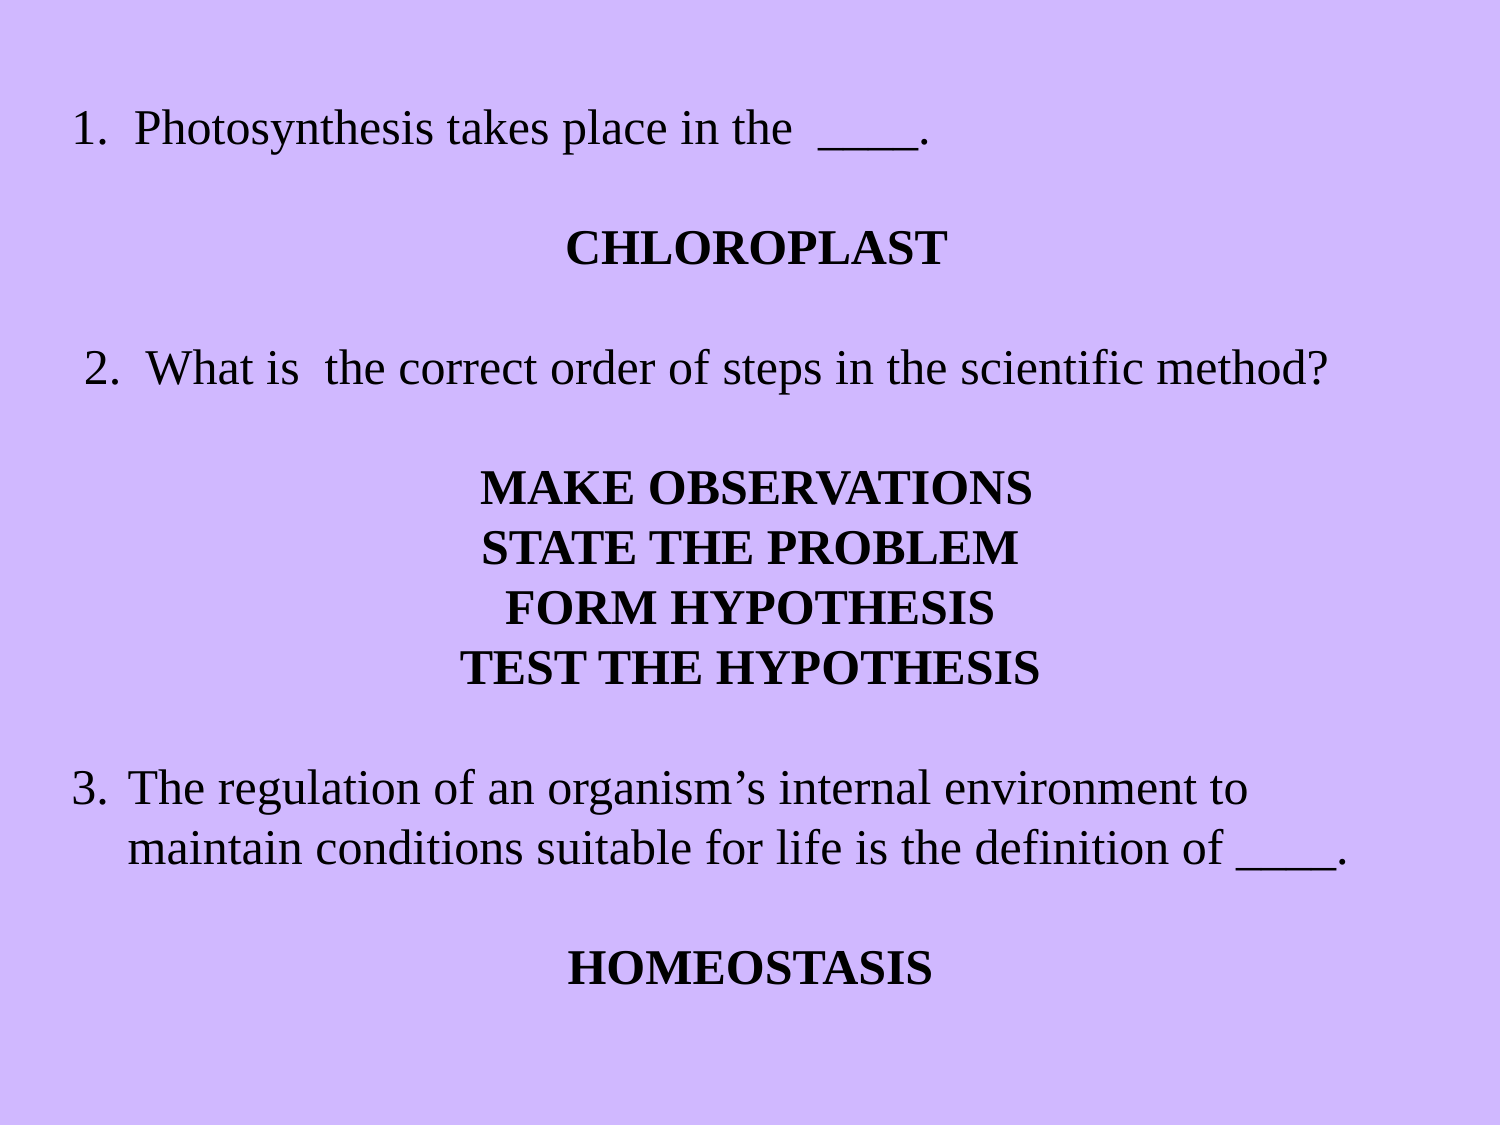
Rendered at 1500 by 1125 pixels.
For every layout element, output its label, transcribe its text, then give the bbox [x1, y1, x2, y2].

text_box 1. Photosynthesis takes place in the ____. CHLOROPLAST 2. What is the correct order of steps in the scientific method? MAKE OBSERVATIONS STATE THE PROBLEM FORM HYPOTHESIS TEST THE HYPOTHESIS The regulation of an organism’s internal environment to maintain conditions suitable for life is the definition of ____. HOMEOSTASIS [56, 87, 1445, 1003]
